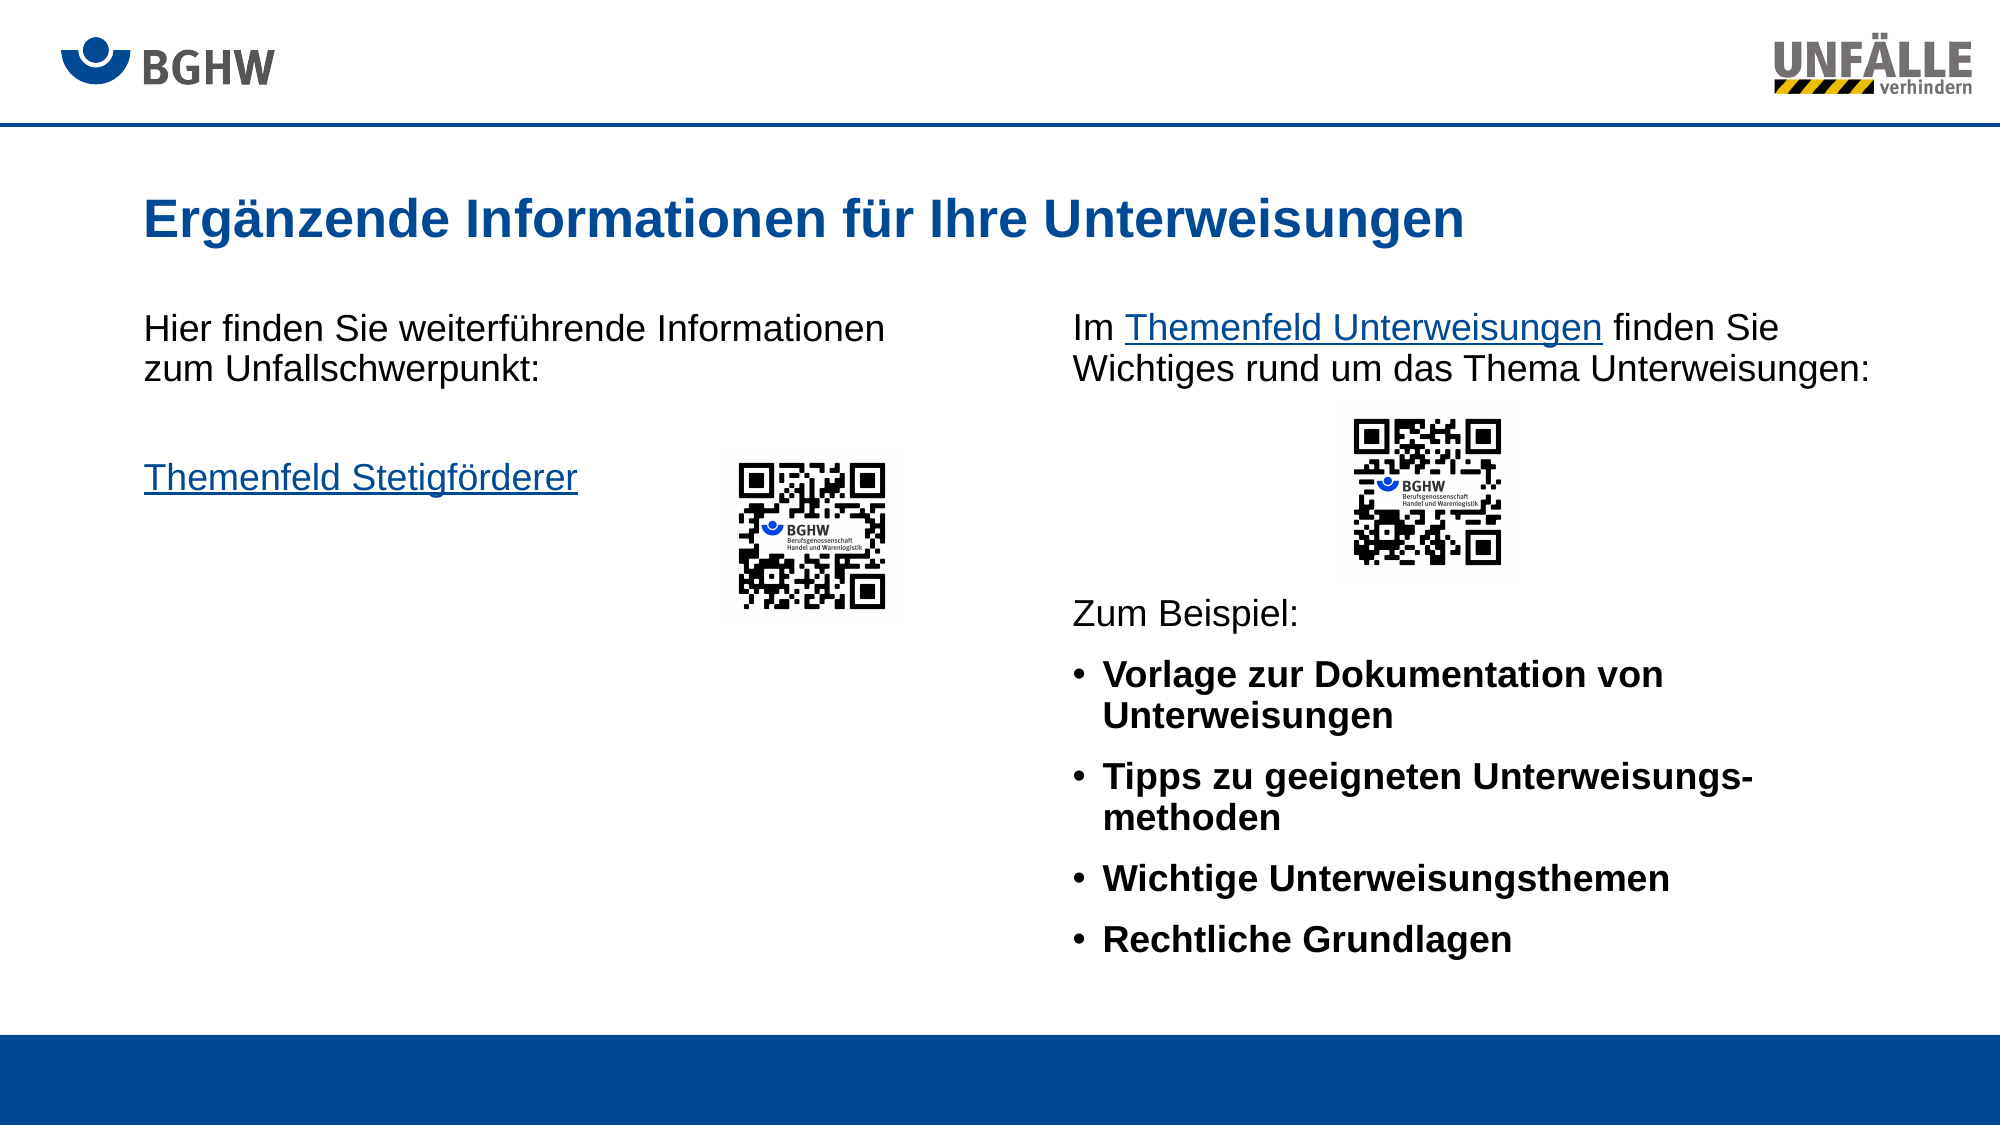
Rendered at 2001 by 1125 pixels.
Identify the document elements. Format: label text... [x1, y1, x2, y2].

title Ergänzende Informationen für Ihre Unterweisungen [143, 190, 1856, 277]
picture [61, 37, 275, 85]
text_box Im Themenfeld Unterweisungen finden Sie Wichtiges rund um das Thema Unterweisungen: Zum Beispiel: Vorlage zur Dokumentation von Unterweisungen Tipps zu geeigneten Unterweisungs-methoden Wichtige Unterweisungsthemen Rechtliche Grundlagen [1072, 308, 1900, 976]
picture [723, 447, 901, 625]
picture [1766, 11, 1984, 107]
picture [1338, 403, 1517, 581]
list Hier finden Sie weiterführende Informationen zum Unfallschwerpunkt: Themenfeld Stetigförderer [143, 308, 971, 625]
